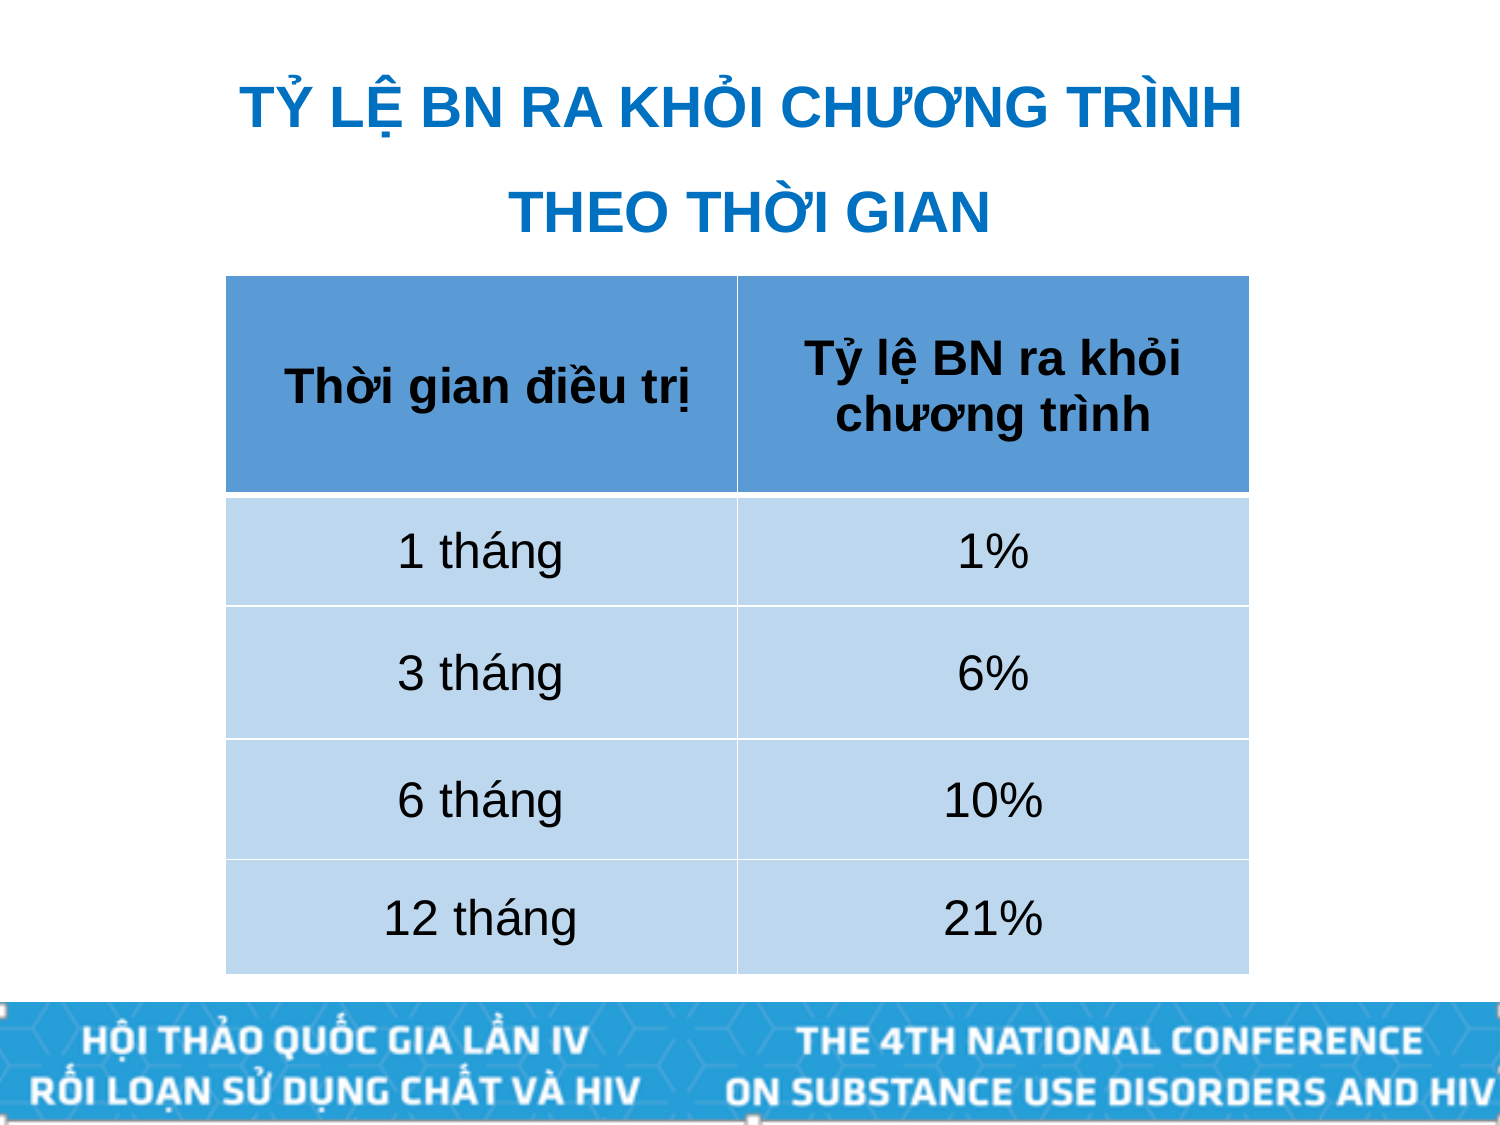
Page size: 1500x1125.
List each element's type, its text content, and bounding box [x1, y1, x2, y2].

table_header Thời gian điều trị [226, 276, 737, 492]
table_cell 21% [738, 860, 1249, 974]
table_header Tỷ lệ BN ra khỏi chương trình [738, 276, 1249, 492]
table_cell 6% [738, 607, 1249, 738]
table_cell 10% [738, 740, 1249, 859]
table_cell 6 tháng [226, 740, 737, 859]
table_cell 12 tháng [226, 860, 737, 974]
table_cell 1% [738, 498, 1249, 605]
picture [0, 1002, 1500, 1125]
table_cell 1 tháng [226, 498, 737, 605]
title TỶ LỆ BN RA KHỎI CHƯƠNG TRÌNH THEO THỜI GIAN [75, 45, 1425, 233]
table_cell 3 tháng [226, 607, 737, 738]
